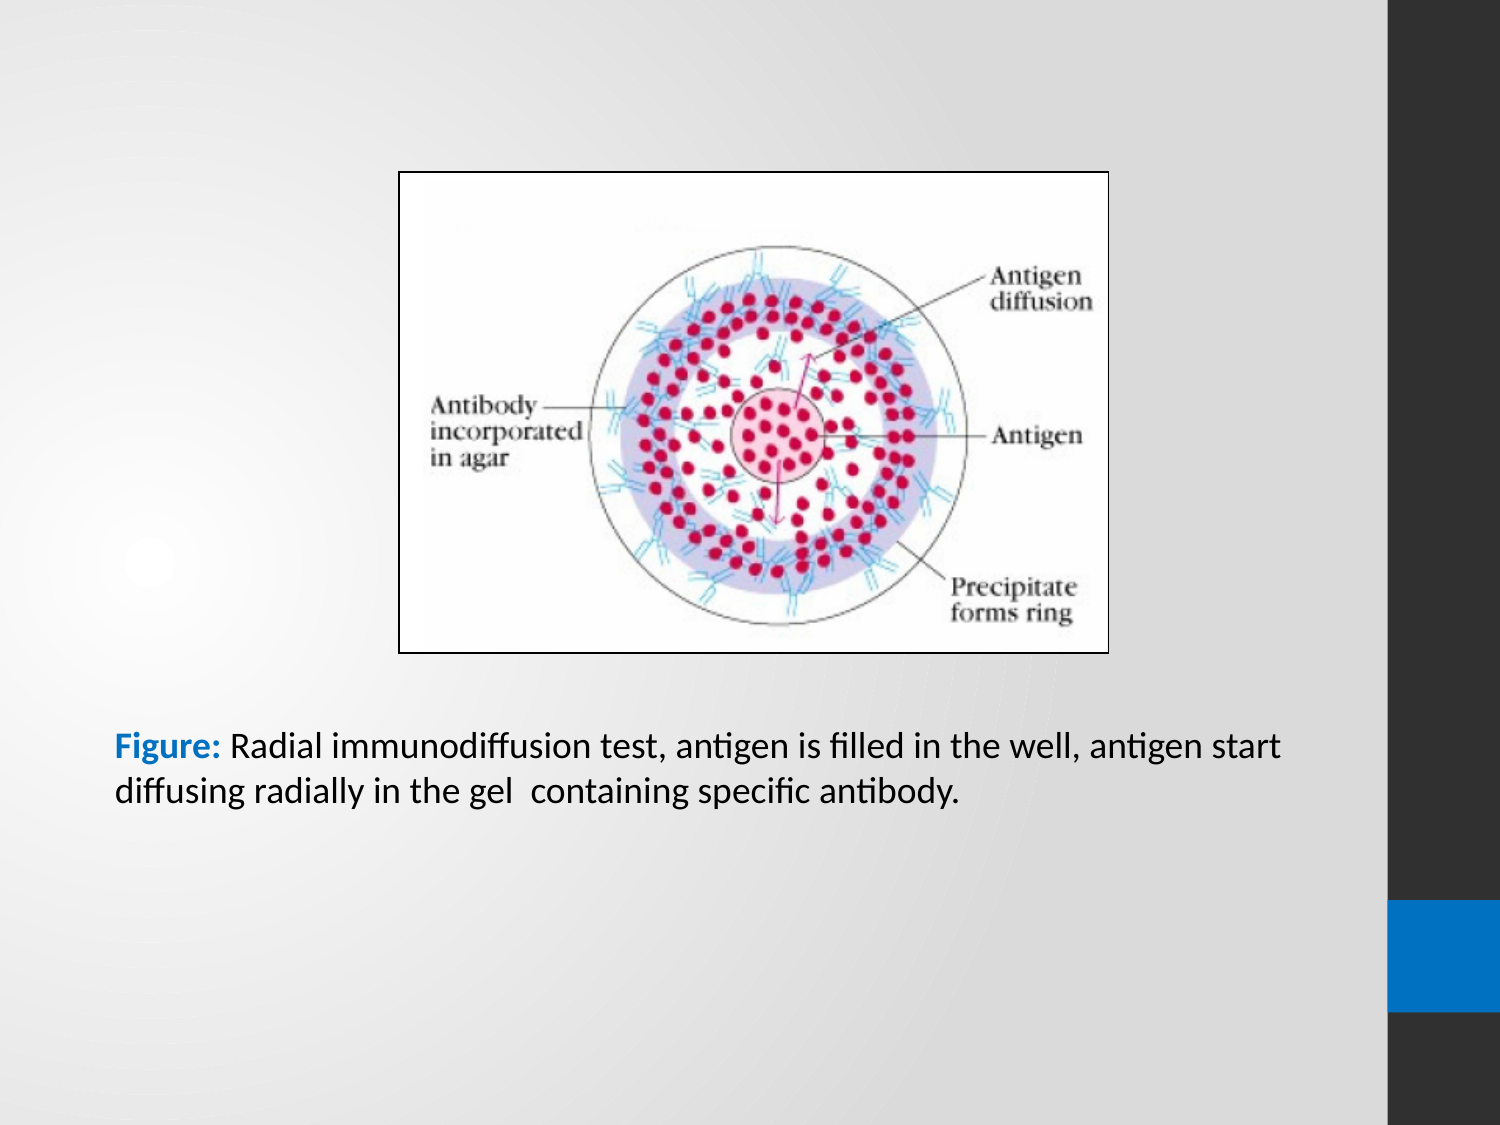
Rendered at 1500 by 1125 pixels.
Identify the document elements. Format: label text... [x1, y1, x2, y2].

text_box Figure: Radial immunodiffusion test, antigen is filled in the well, antigen start diffusing radially in the gel containing specific antibody. [100, 714, 1317, 819]
picture [398, 172, 1109, 653]
